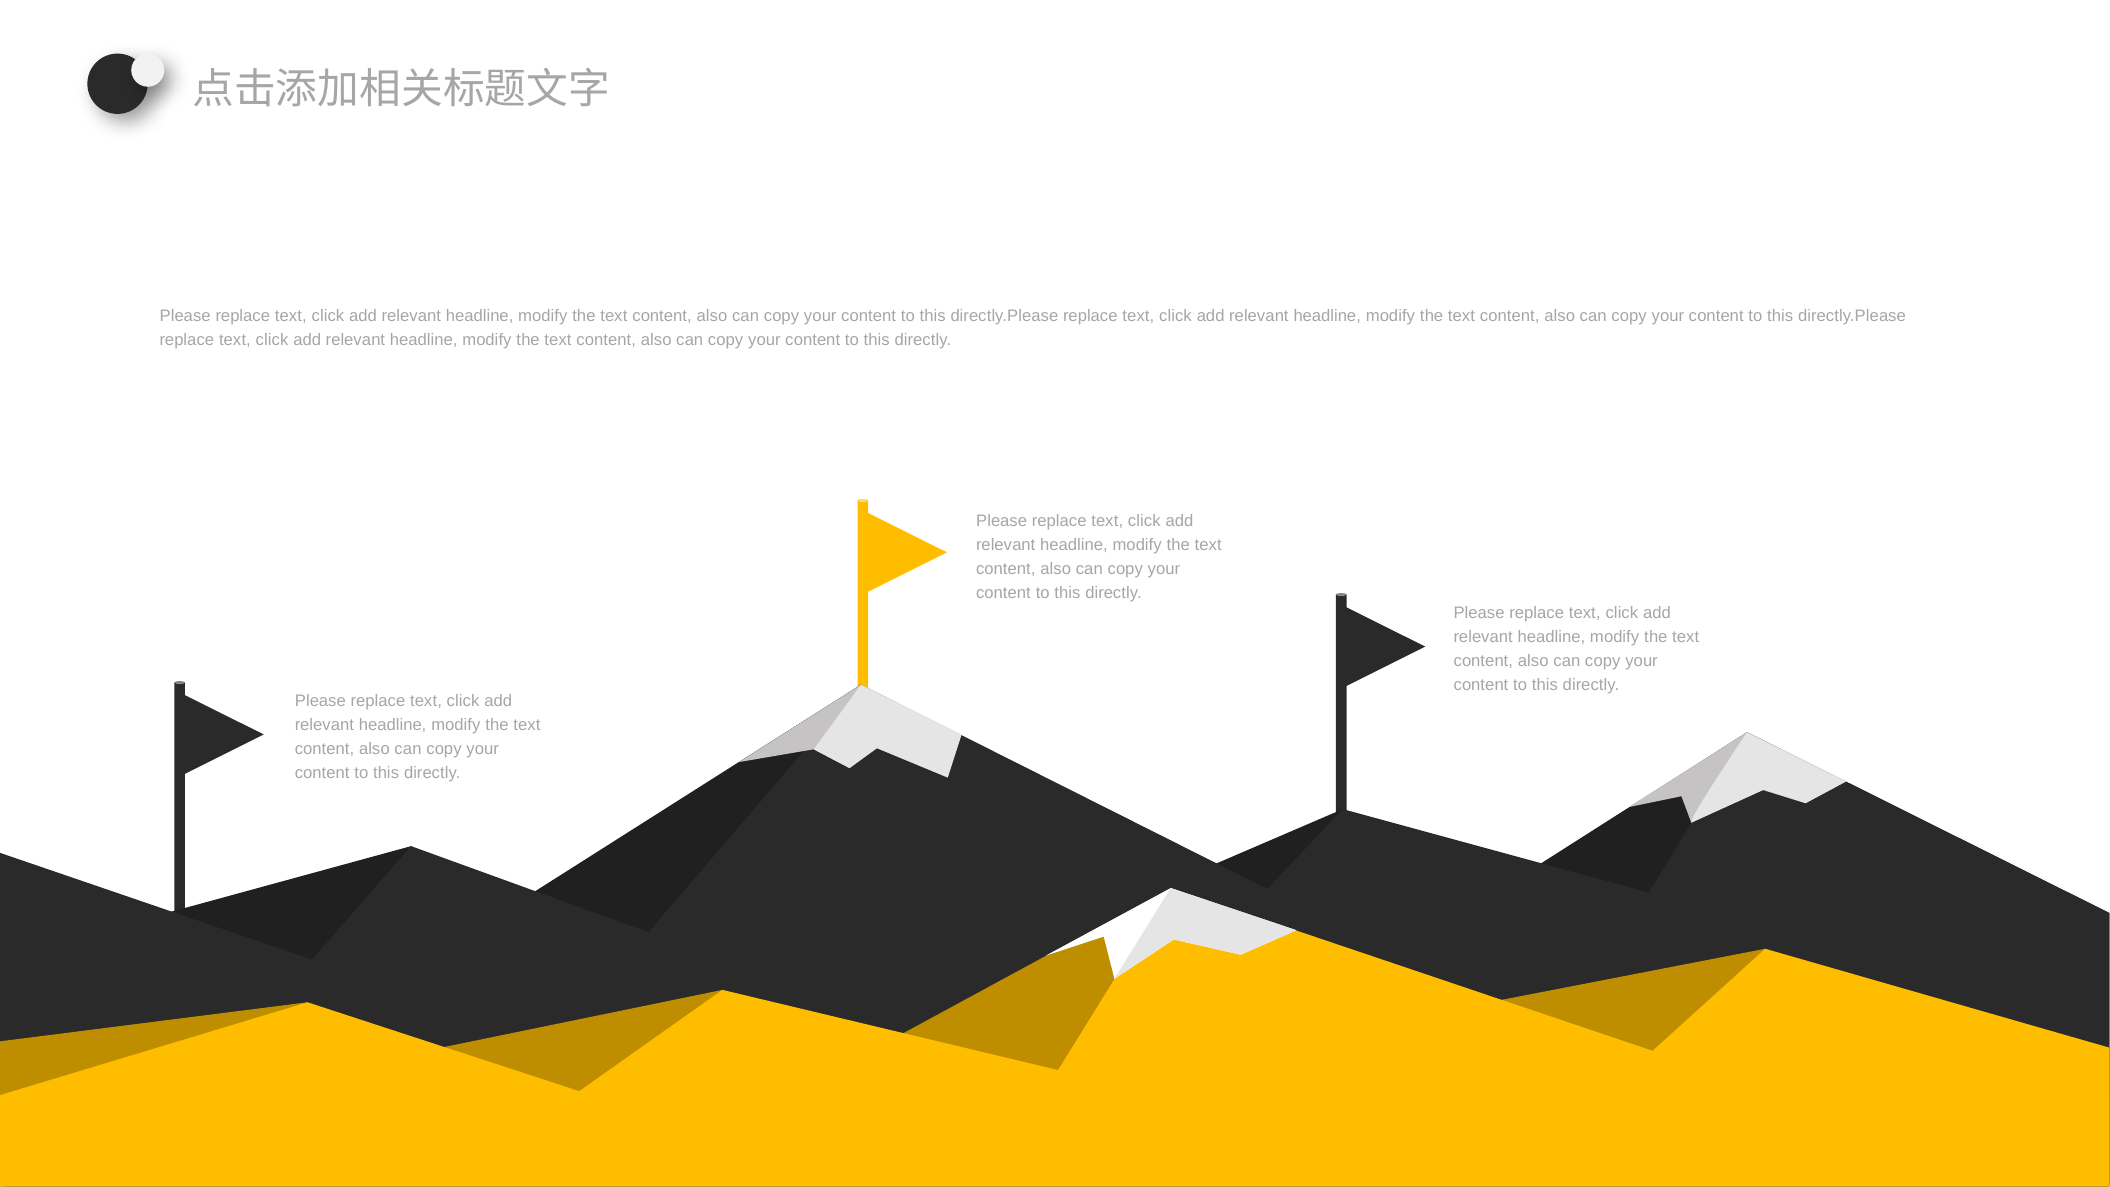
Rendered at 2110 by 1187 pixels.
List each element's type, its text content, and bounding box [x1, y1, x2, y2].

text_box 点击添加相关标题文字 [176, 53, 680, 114]
text_box Please replace text, click add relevant headline, modify the text content, also can copy your content to this directly. [1453, 598, 1706, 684]
text_box [86, 52, 142, 115]
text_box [1335, 593, 1426, 684]
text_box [0, 684, 2110, 888]
text_box Please replace text, click add relevant headline, modify the text content, also can copy your content to this directly. [976, 506, 1228, 602]
text_box [130, 52, 166, 88]
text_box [0, 888, 2110, 1187]
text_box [857, 498, 947, 684]
text_box Please replace text, click add relevant headline, modify the text content, also can copy your content to this directly.Please replace text, click add relevant headline, modify the text content, also can copy your content to this directly.Please replace text, click add relevant headline, modify the text content, also can copy your content to this directly. [159, 300, 1950, 349]
